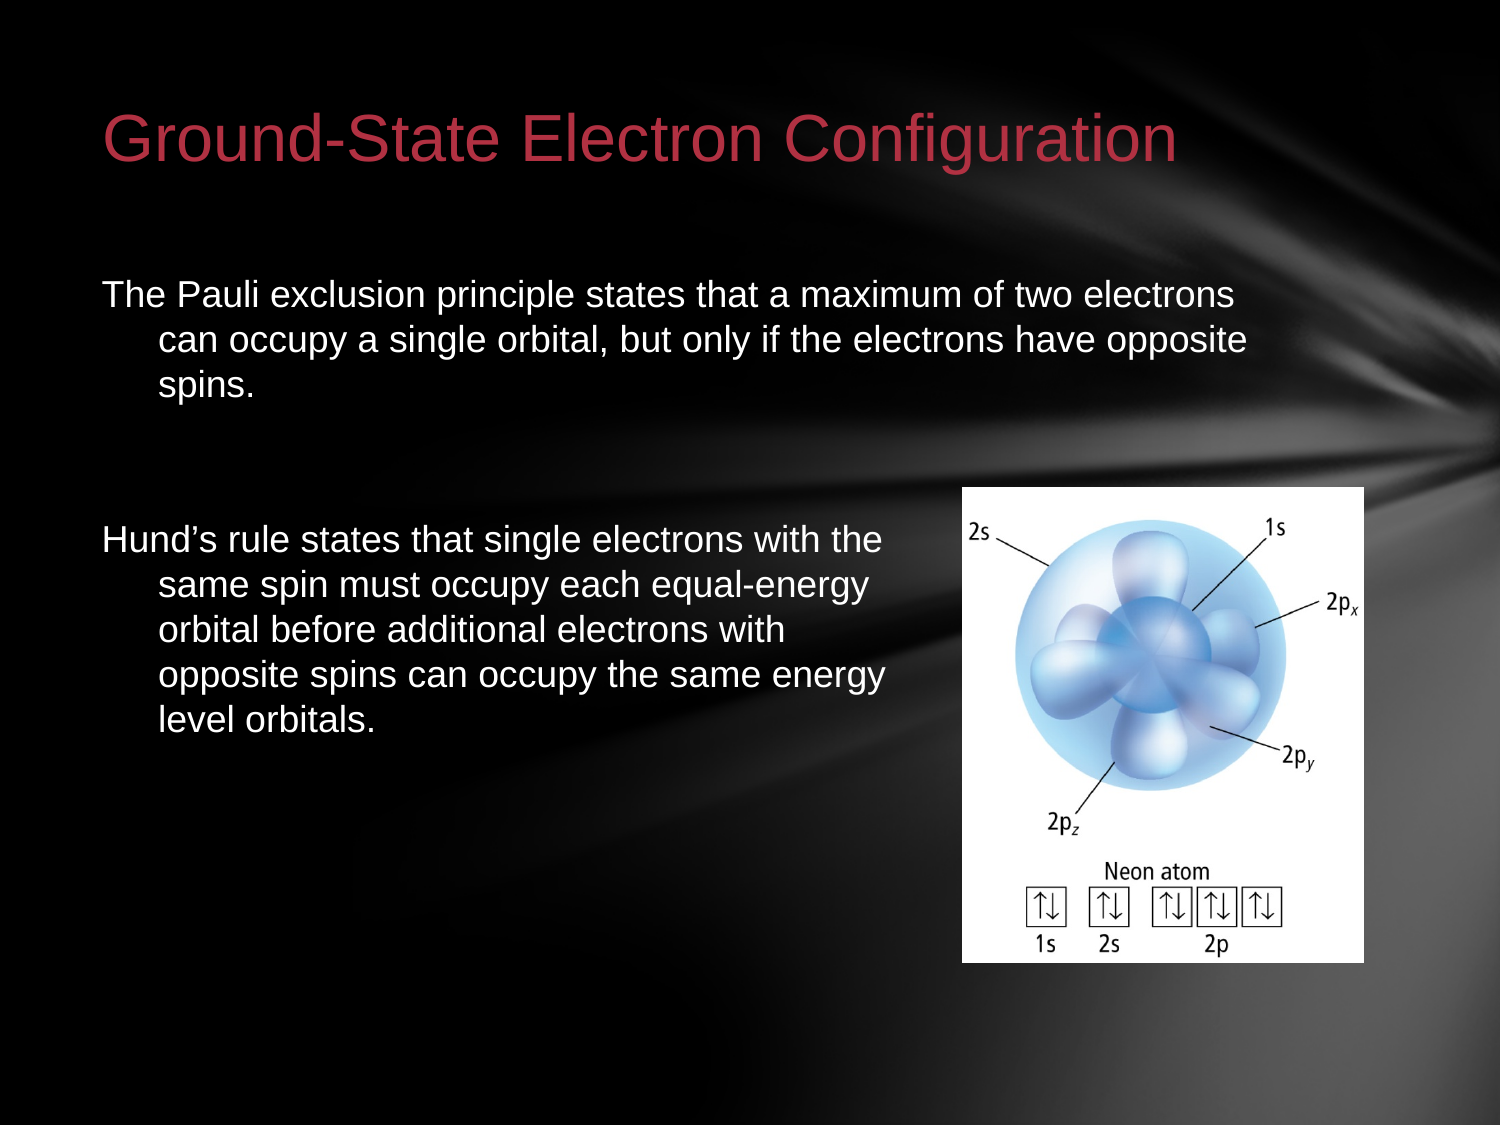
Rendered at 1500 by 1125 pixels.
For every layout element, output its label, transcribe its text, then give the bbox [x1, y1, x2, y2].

text_box Ground-State Electron Configuration [87, 87, 1300, 183]
picture [962, 487, 1364, 963]
text_box Hund’s rule states that single electrons with the same spin must occupy each equal-energy orbital before additional electrons with opposite spins can occupy the same energy level orbitals. [86, 507, 938, 747]
text_box The Pauli exclusion principle states that a maximum of two electrons can occupy a single orbital, but only if the electrons have opposite spins. [86, 262, 1300, 413]
